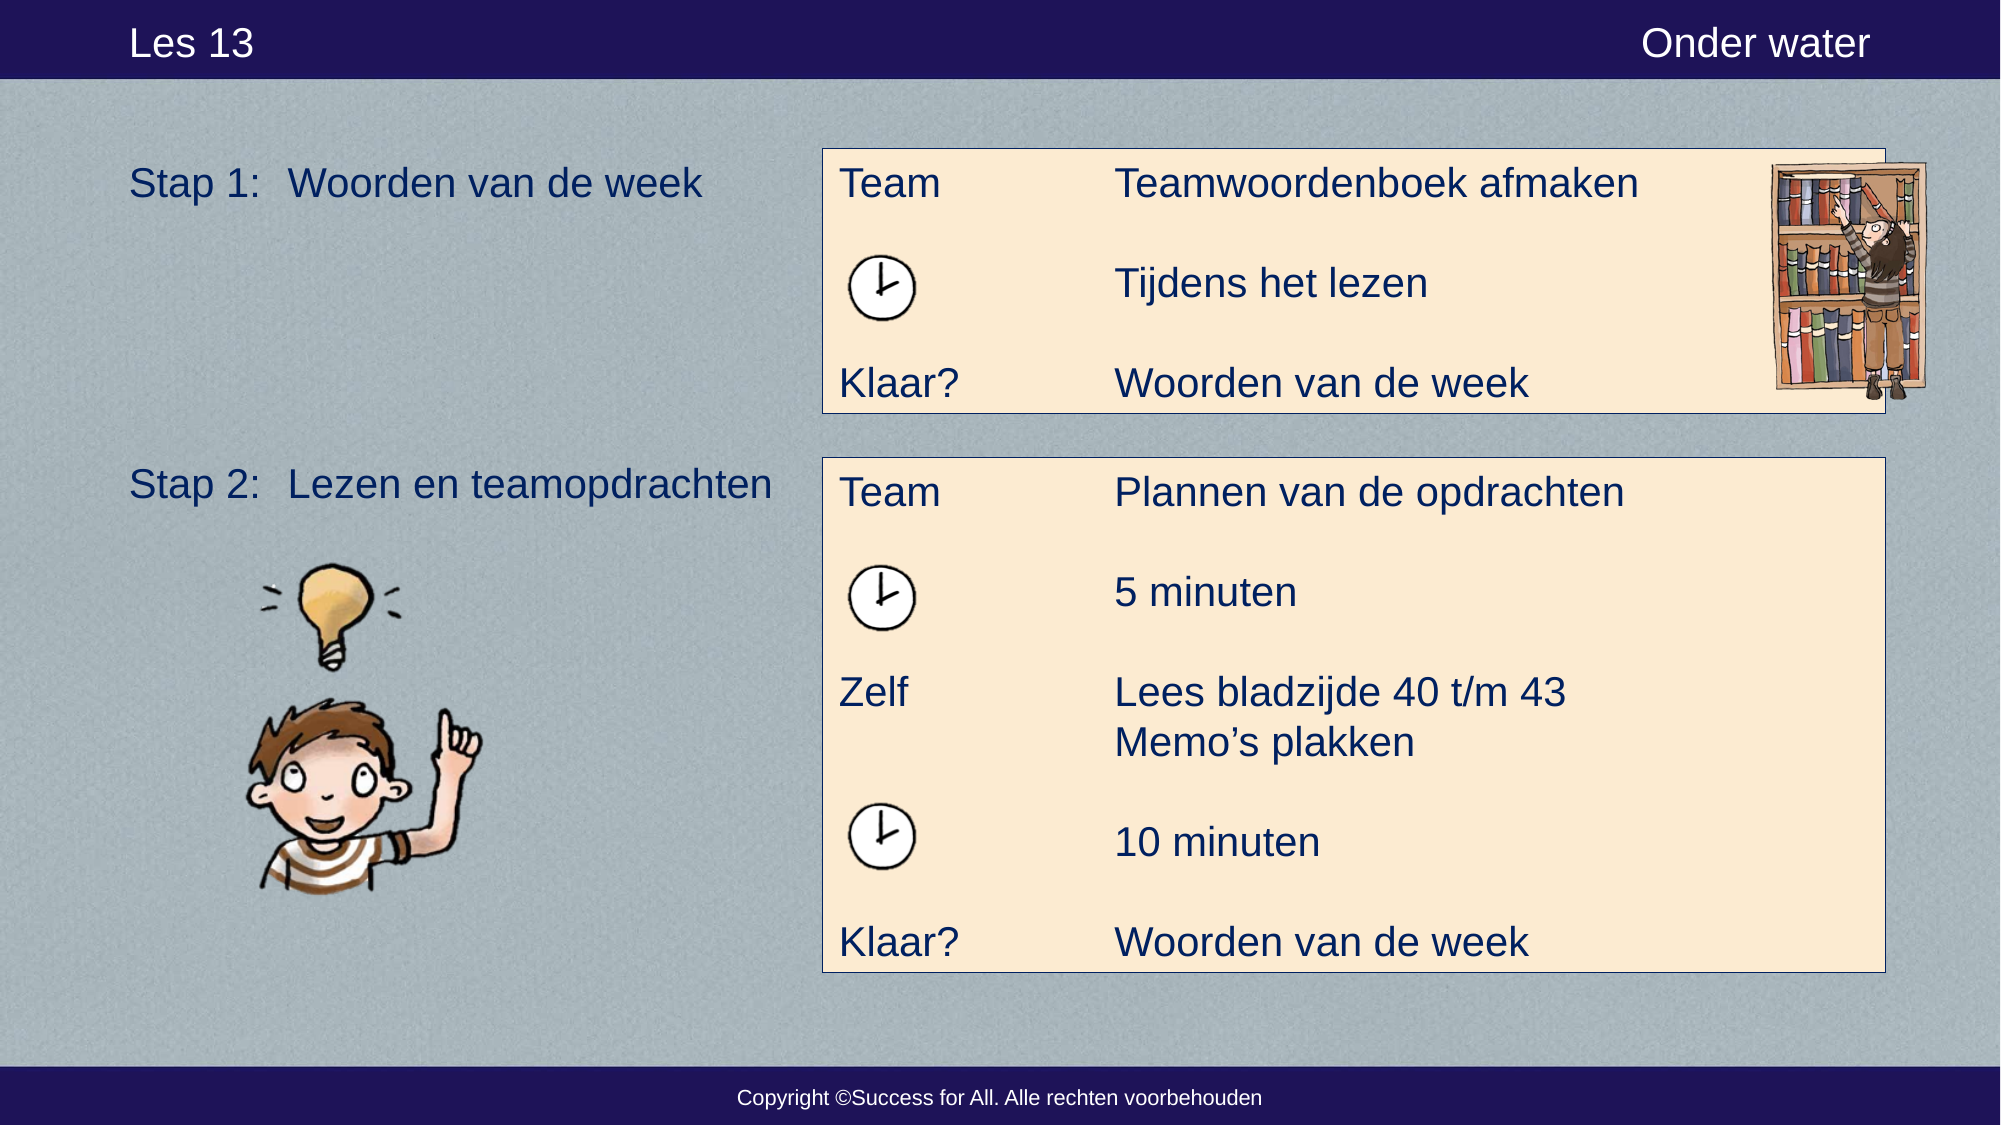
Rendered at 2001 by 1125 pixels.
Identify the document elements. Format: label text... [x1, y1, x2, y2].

text_box Les 13 [114, 8, 354, 73]
text_box Stap 1: Woorden van de week Stap 2: Lezen en teamopdrachten [114, 148, 907, 564]
picture [0, 0, 2001, 1125]
text_box Copyright ©Success for All. Alle rechten voorbehouden [0, 1076, 2000, 1125]
text_box Onder water [999, 8, 1886, 73]
text_box Team Teamwoordenboek afmaken Tijdens het lezen Klaar? Woorden van de week [822, 148, 1886, 414]
text_box Team Plannen van de opdrachten 5 minuten Zelf Lees bladzijde 40 t/m 43 Memo’s plakken 10 minuten Klaar? Woorden van de week [822, 457, 1886, 973]
